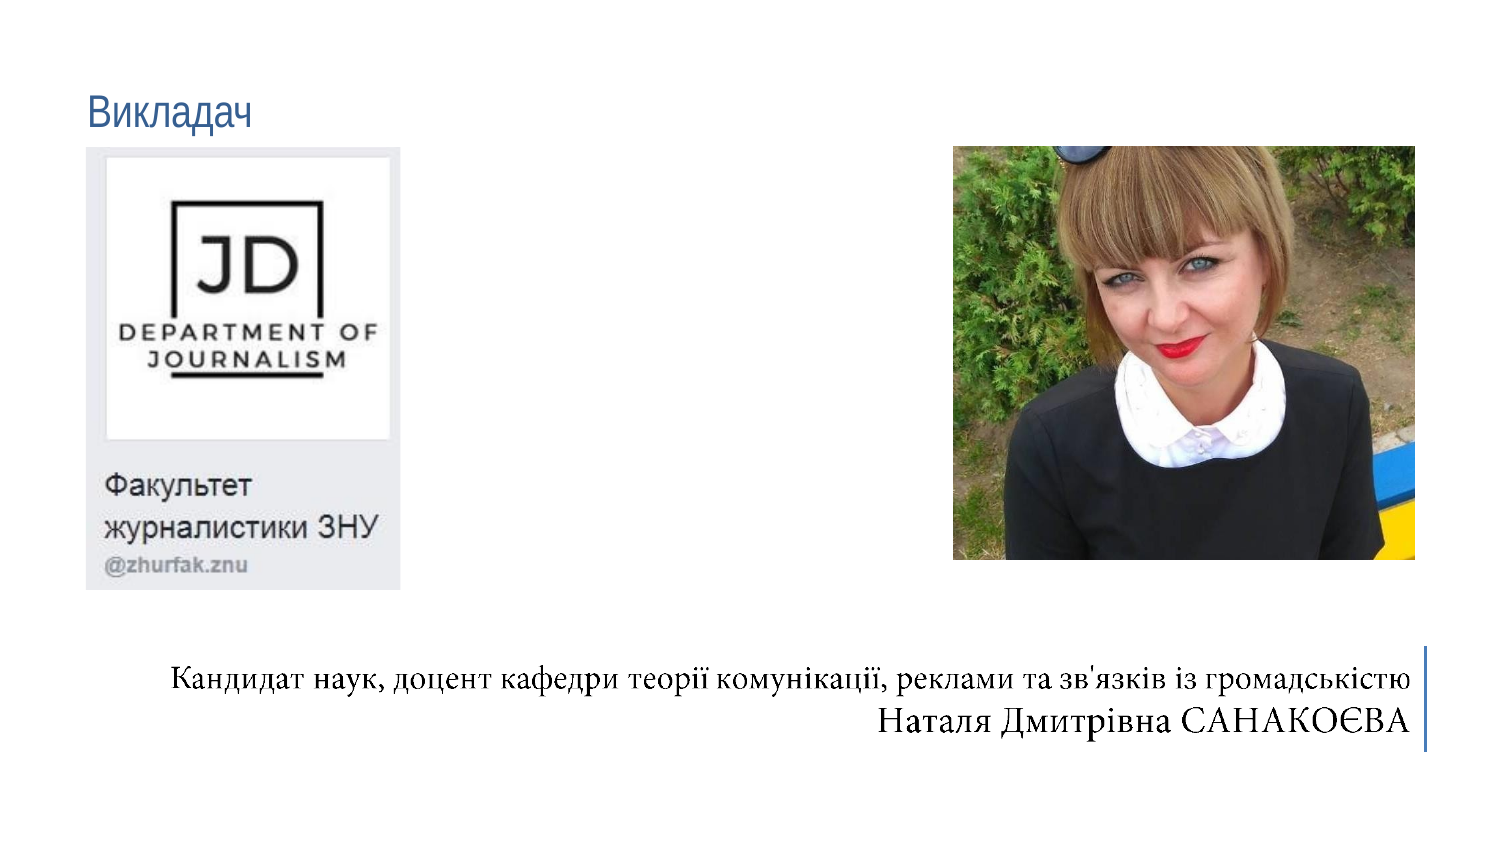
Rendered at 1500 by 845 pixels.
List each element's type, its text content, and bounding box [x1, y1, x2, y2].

text_box [953, 146, 1415, 560]
text_box [85, 147, 401, 590]
text_box [1426, 695, 1431, 746]
title Викладач курсу: [84, 78, 369, 223]
text_box [192, 664, 709, 697]
text_box [876, 695, 1425, 746]
text_box [171, 666, 192, 689]
text_box [716, 664, 1410, 697]
